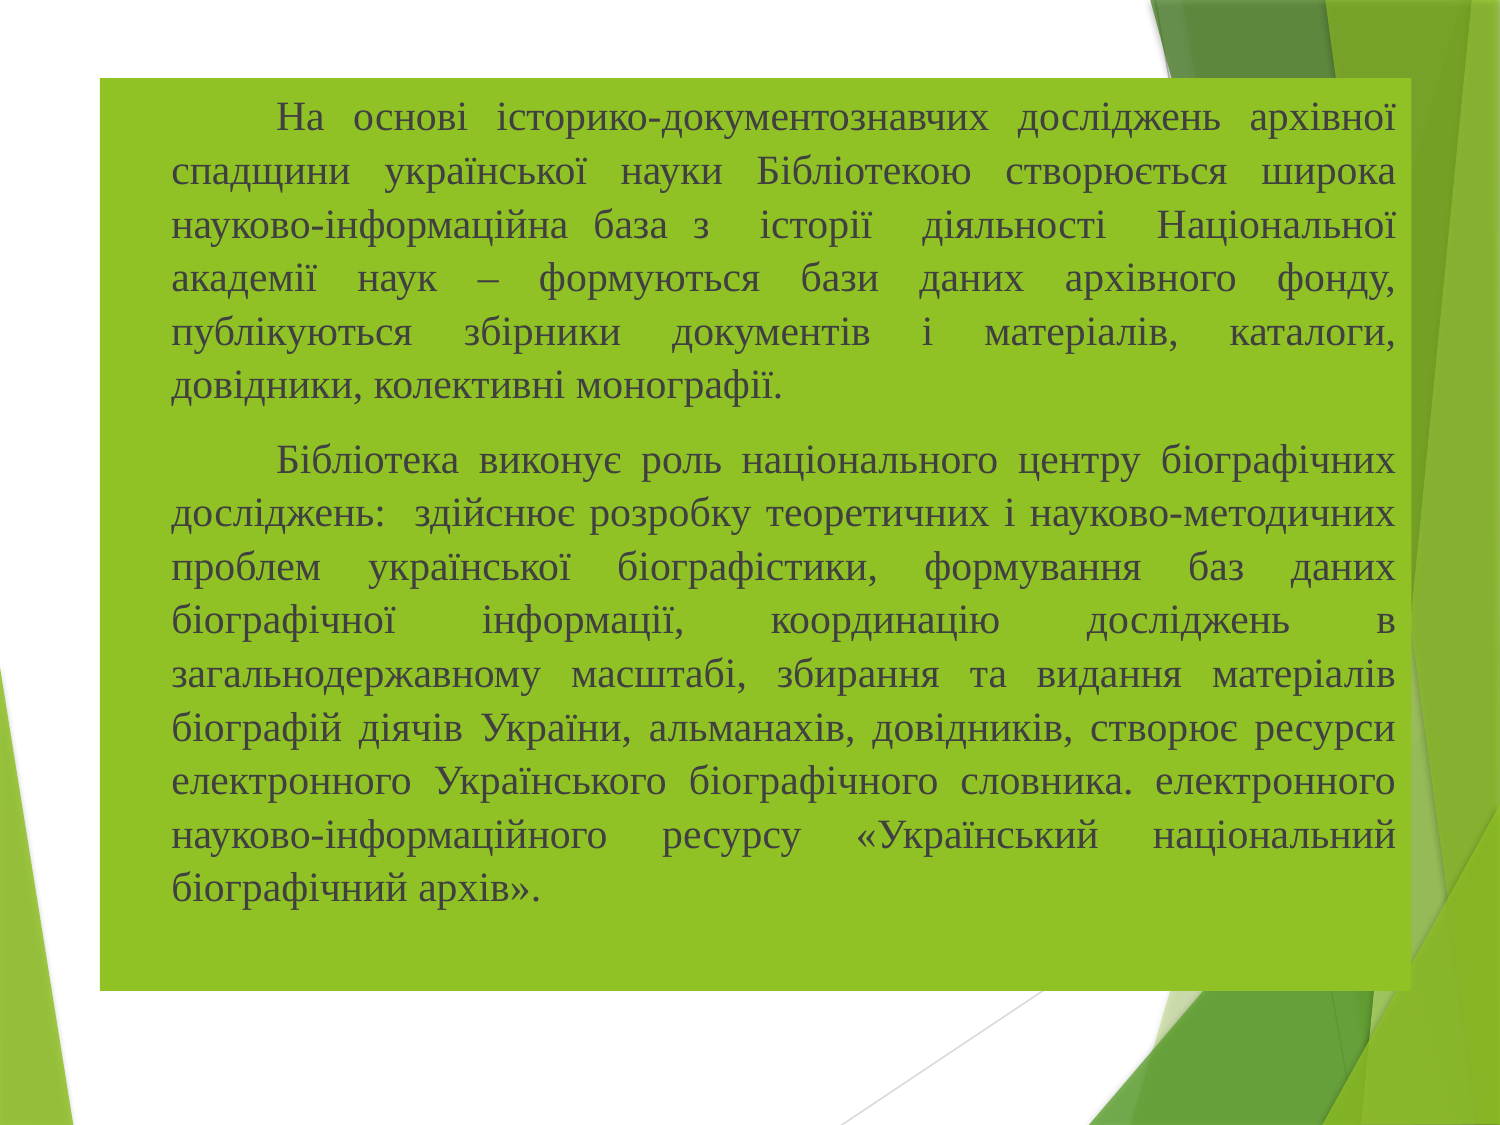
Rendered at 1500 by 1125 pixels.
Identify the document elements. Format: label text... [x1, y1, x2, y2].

list На основі історико-документознавчих досліджень архівної спадщини української науки Бібліотекою створюється широка науково-інформаційна база з історії діяльності Національної академії наук – формуються бази даних архівного фонду, публікуються збірники документів і матеріалів, каталоги, довідники, колективні монографії. Бібліотека виконує роль національного центру біографічних досліджень: здійснює розробку теоретичних і науково-методичних проблем української біографістики, формування баз даних біографічної інформації, координацію досліджень в загальнодержавному масштабі, збирання та видання матеріалів біографій діячів України, альманахів, довідників, створює ресурси електронного Українського біографічного словника. електронного науково-інформаційного ресурсу «Український національний біографічний архів». [99, 78, 1412, 991]
